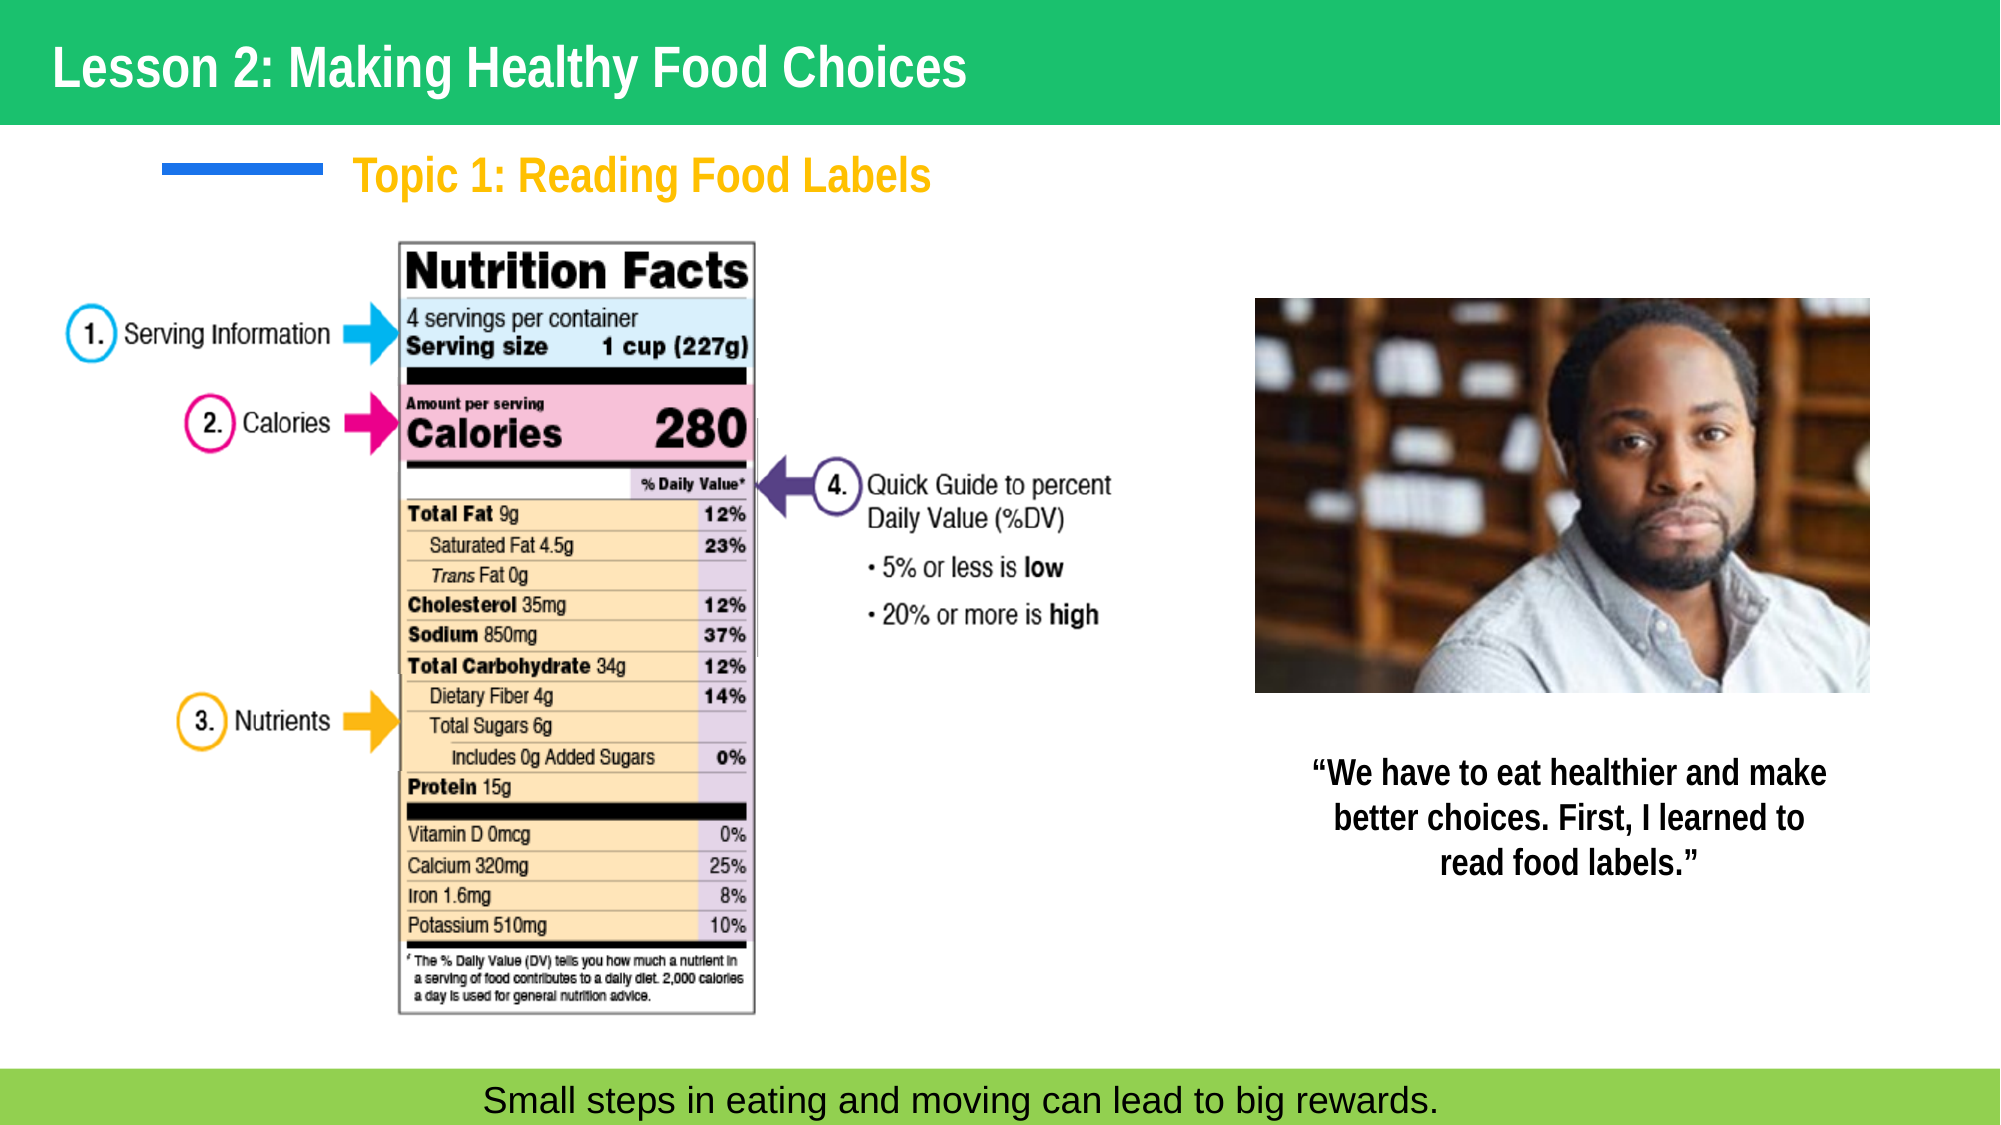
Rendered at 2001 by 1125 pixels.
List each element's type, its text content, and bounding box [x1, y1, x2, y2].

title Topic 1: Reading Food Labels [337, 134, 1937, 198]
text_box Lesson 2: Making Healthy Food Choices [37, 22, 2000, 107]
text_box [0, 0, 2000, 125]
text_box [54, 225, 1137, 1031]
picture [1255, 298, 1870, 693]
text_box Small steps in eating and moving can lead to big rewards. [0, 1068, 2000, 1125]
text_box “We have to eat healthier and make better choices. First, I learned to read food labels.” [1290, 740, 1849, 891]
